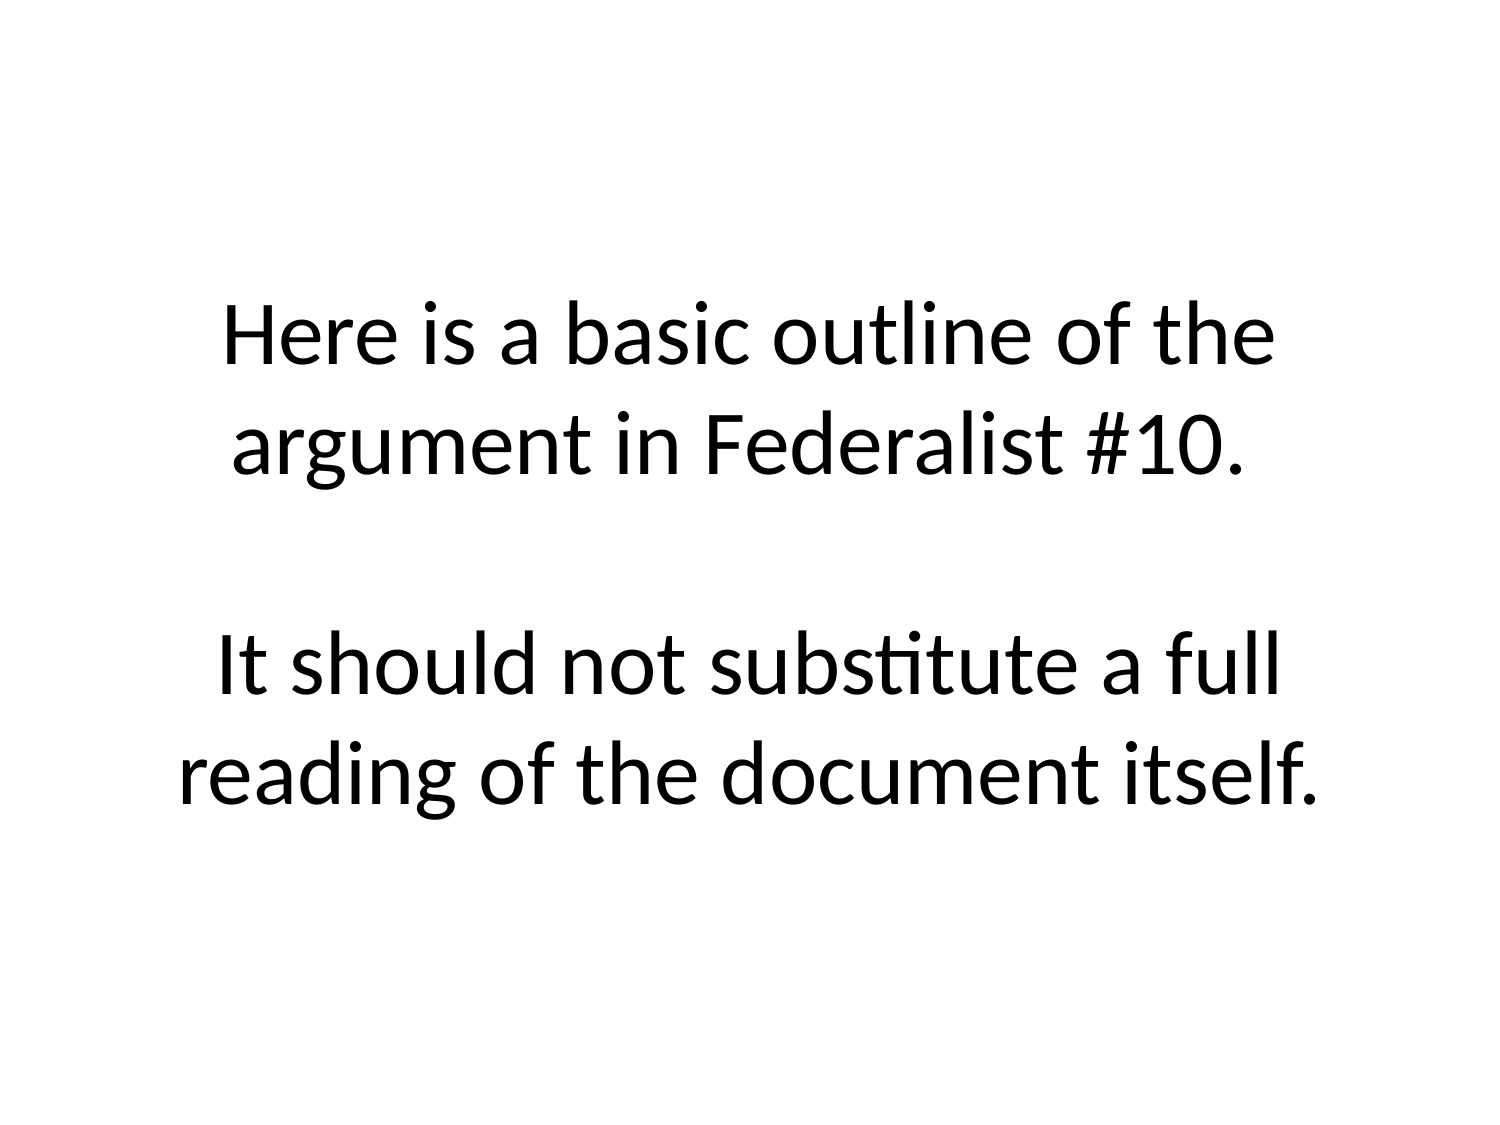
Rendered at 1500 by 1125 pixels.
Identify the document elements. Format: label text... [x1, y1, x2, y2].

title Here is a basic outline of the argument in Federalist #10. It should not substitute a full reading of the document itself. [74, 44, 1426, 1051]
